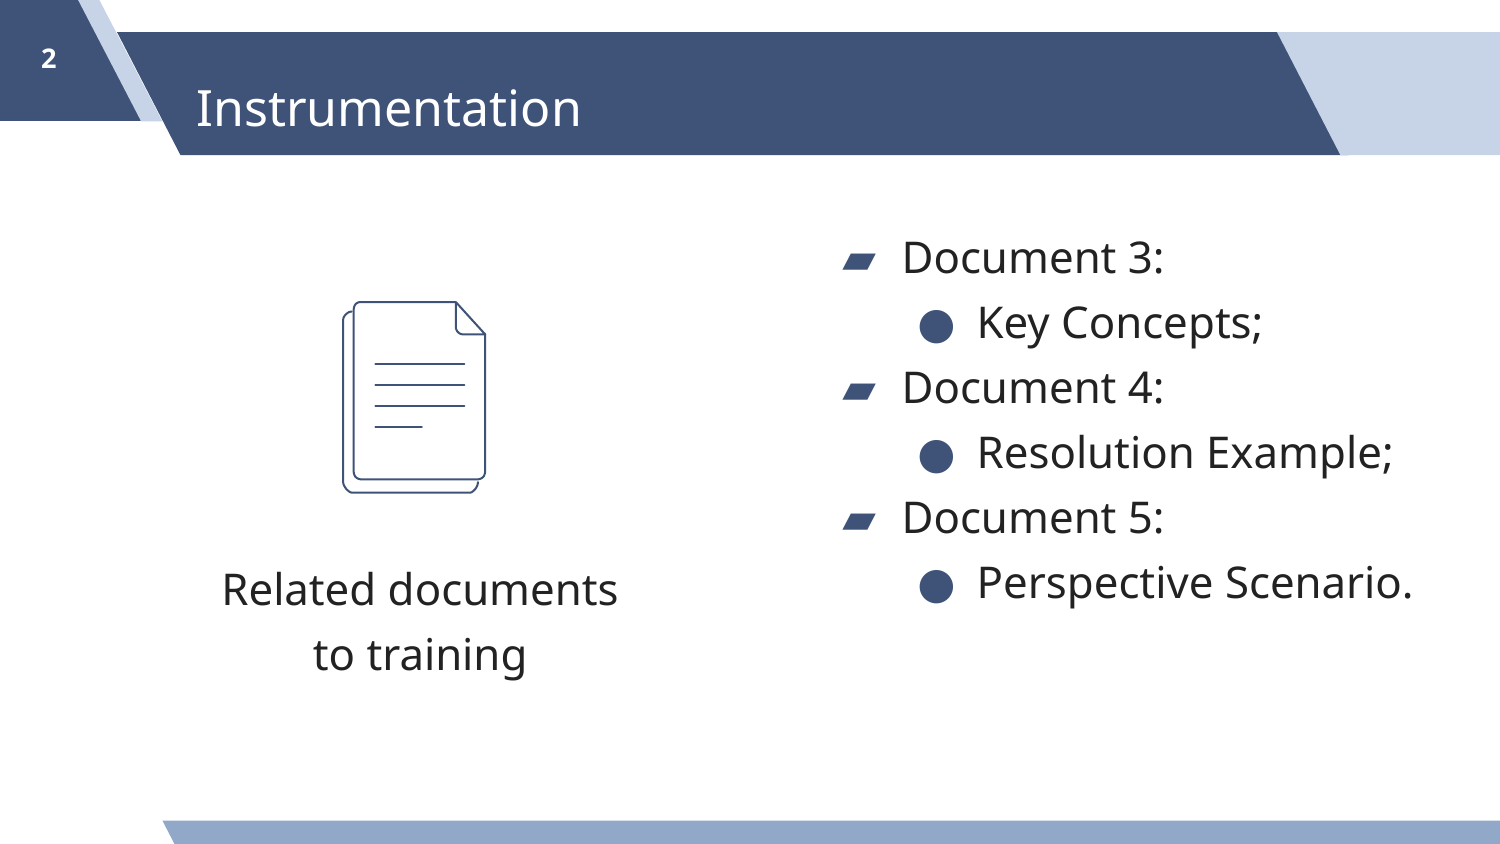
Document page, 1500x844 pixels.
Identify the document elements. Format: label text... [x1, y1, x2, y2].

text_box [342, 301, 486, 493]
title Instrumentation [181, 45, 1285, 169]
list Related documents to training [118, 546, 723, 796]
list Document 3: Key Concepts; Document 4: Resolution Example; Document 5: Perspective Scenario. [811, 215, 1481, 476]
slide_number ‹#› [0, 0, 98, 121]
